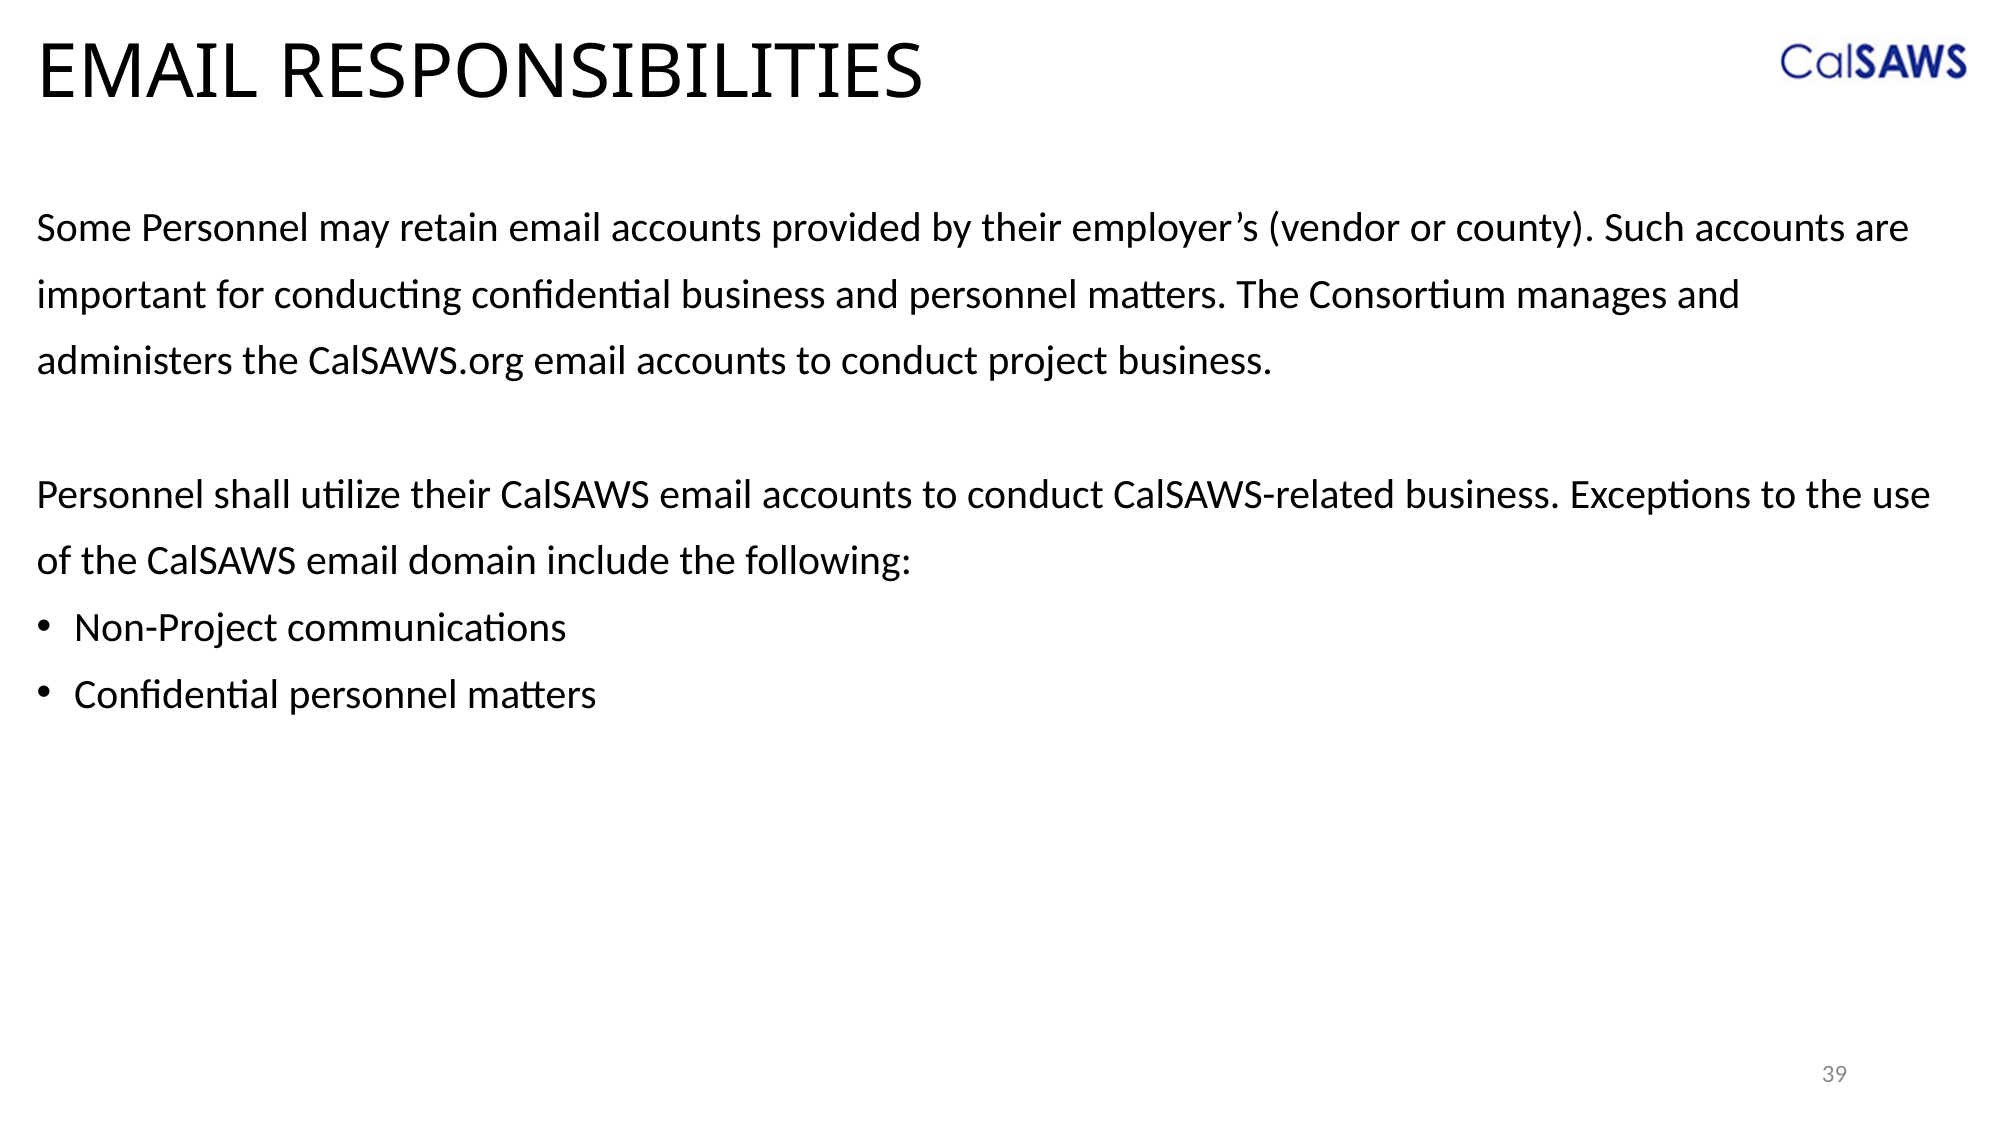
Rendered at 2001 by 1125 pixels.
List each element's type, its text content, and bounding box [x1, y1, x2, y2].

title EMAIL RESPONSIBILITIES [21, 25, 1747, 175]
text_box Some Personnel may retain email accounts provided by their employer’s (vendor or county). Such accounts are important for conducting confidential business and personnel matters. The Consortium manages and administers the CalSAWS.org email accounts to conduct project business. Personnel shall utilize their CalSAWS email accounts to conduct CalSAWS-related business. Exceptions to the use of the CalSAWS email domain include the following: Non-Project communications Confidential personnel matters [21, 175, 1948, 846]
picture [1780, 37, 1968, 84]
slide_number 39 [1412, 1042, 1863, 1103]
